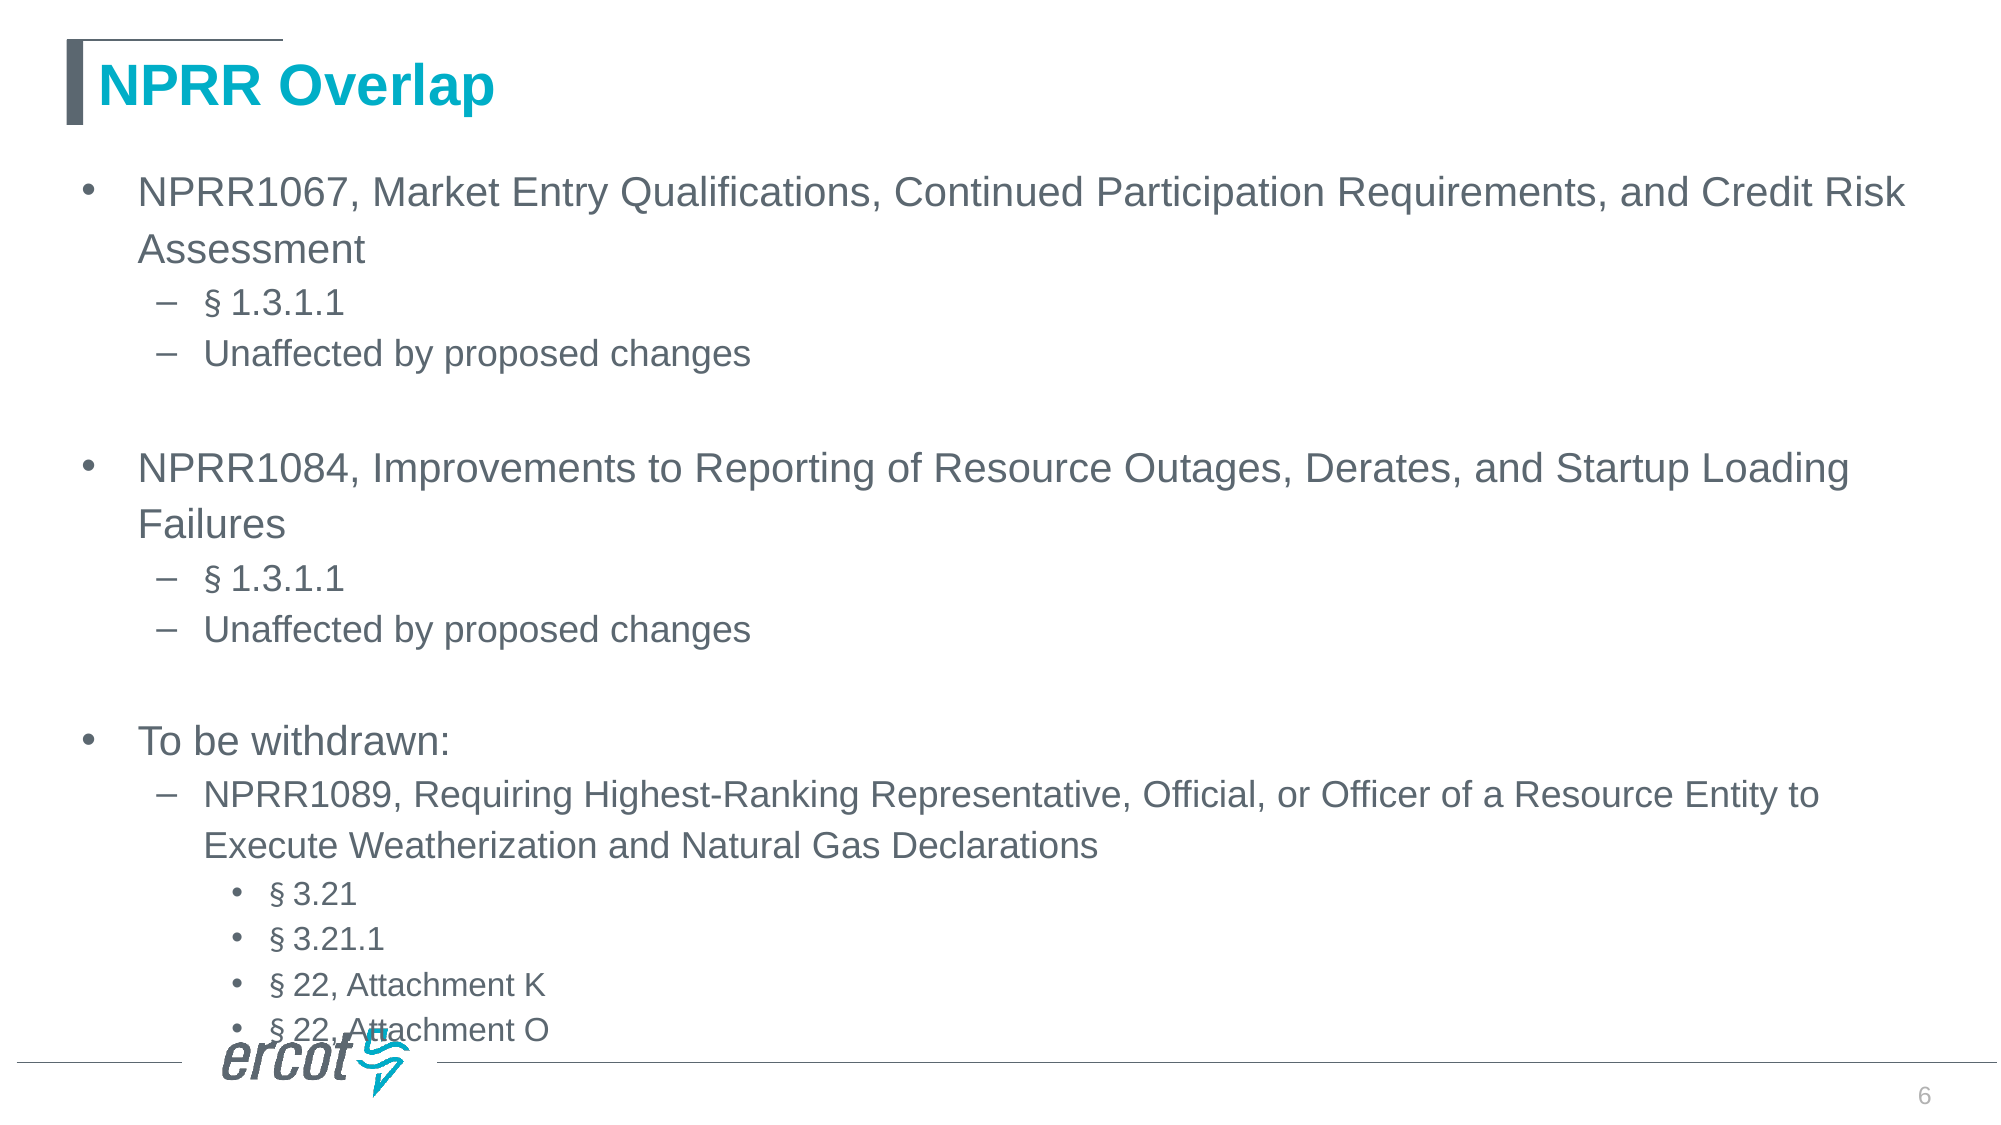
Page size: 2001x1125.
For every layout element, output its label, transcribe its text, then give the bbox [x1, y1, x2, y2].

list NPRR1067, Market Entry Qualifications, Continued Participation Requirements, and Credit Risk Assessment § 1.3.1.1 Unaffected by proposed changes NPRR1084, Improvements to Reporting of Resource Outages, Derates, and Startup Loading Failures § 1.3.1.1 Unaffected by proposed changes To be withdrawn: NPRR1089, Requiring Highest-Ranking Representative, Official, or Officer of a Resource Entity to Execute Weatherization and Natural Gas Declarations § 3.21 § 3.21.1 § 22, Attachment K § 22, Attachment O [66, 149, 1934, 1013]
picture [218, 1024, 413, 1100]
slide_number 6 [1866, 1076, 1984, 1113]
title NPRR Overlap [83, 39, 1934, 125]
